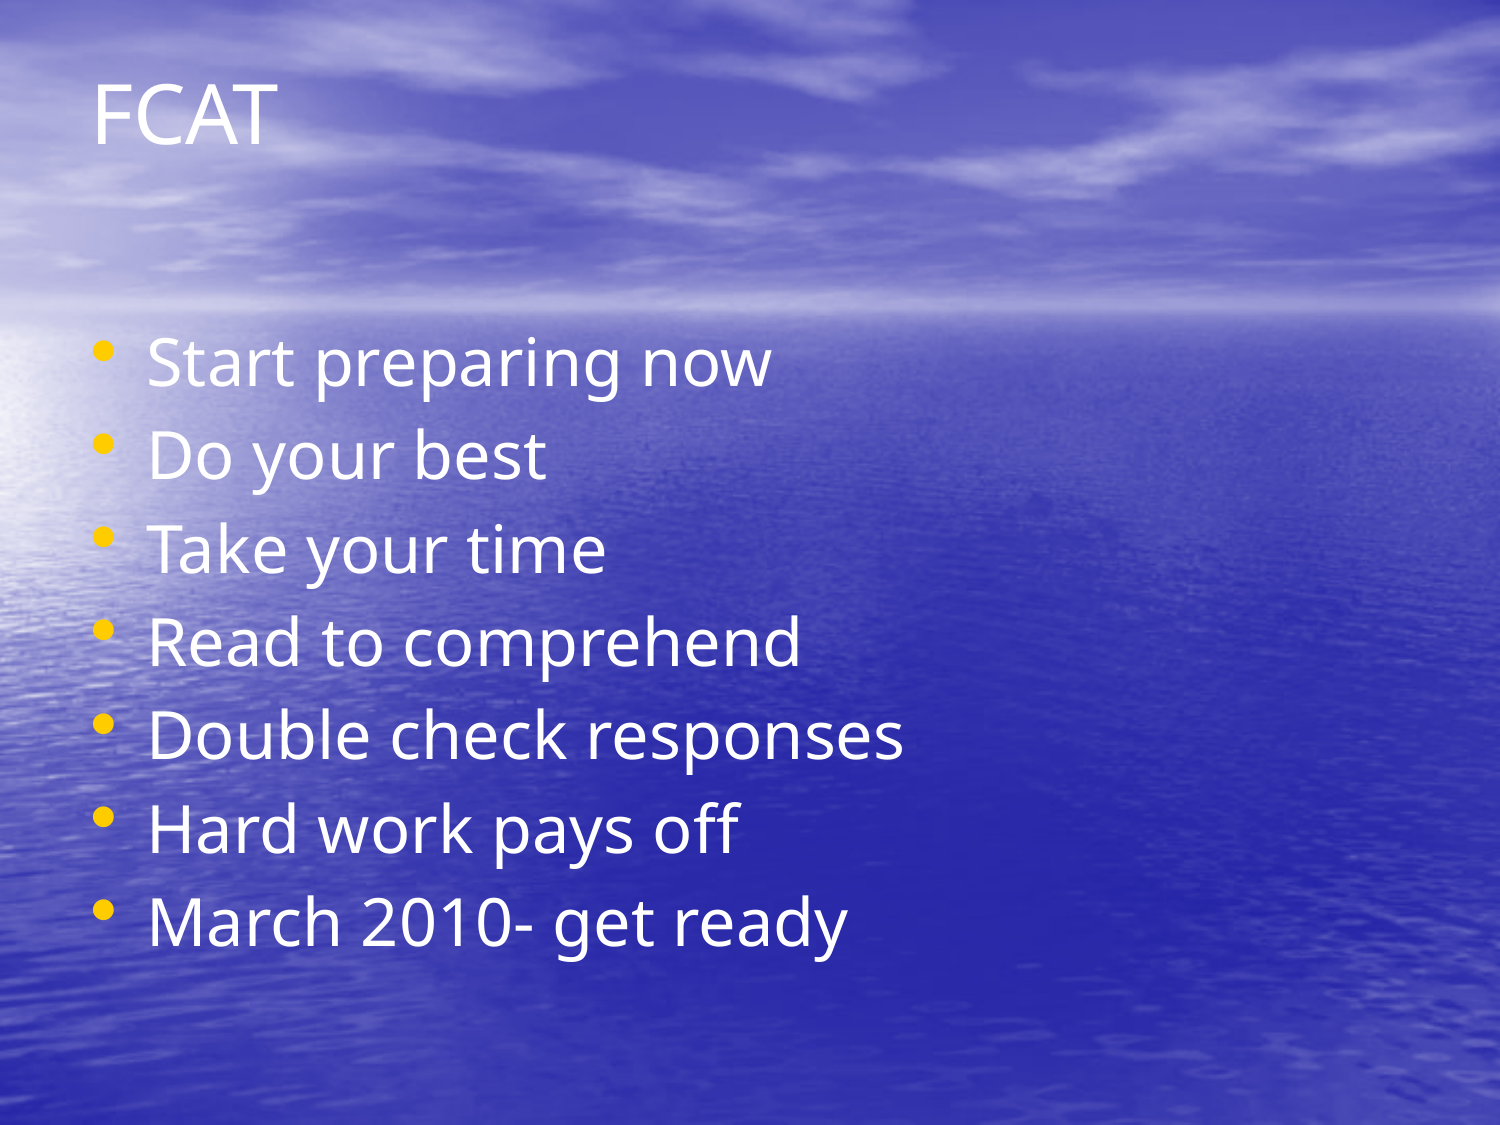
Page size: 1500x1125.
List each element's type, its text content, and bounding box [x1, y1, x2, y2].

title FCAT [74, 47, 1426, 276]
list Start preparing now Do your best Take your time Read to comprehend Double check responses Hard work pays off March 2010- get ready [74, 312, 1426, 988]
